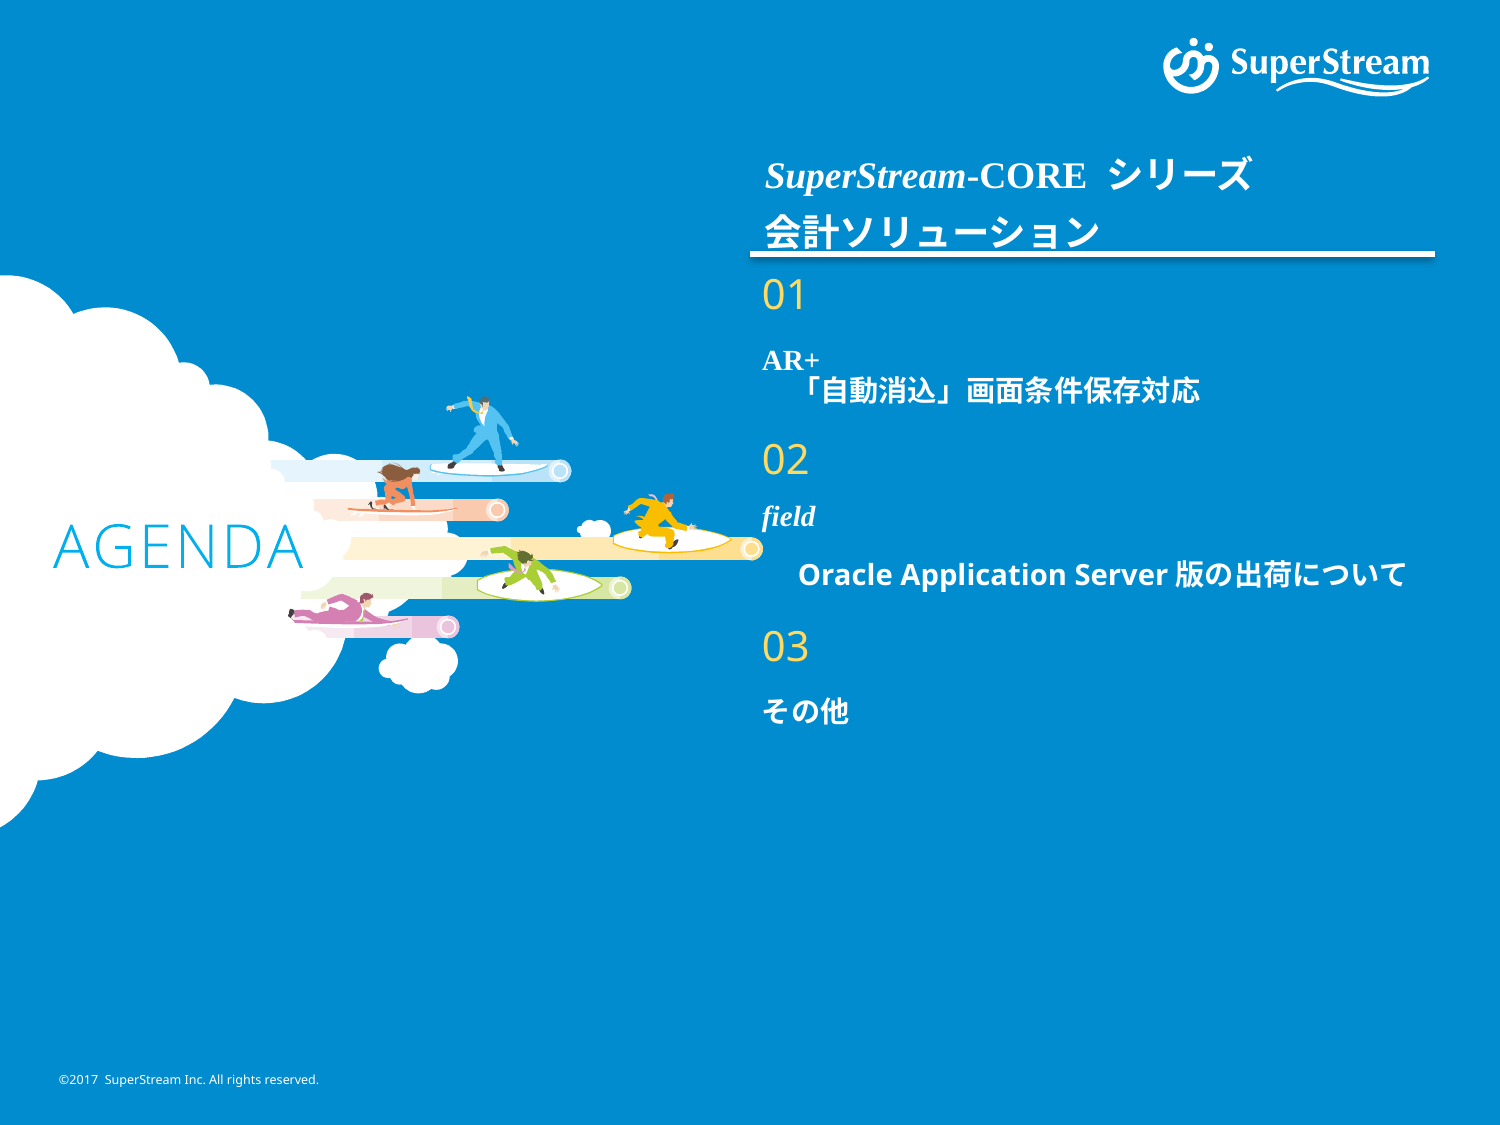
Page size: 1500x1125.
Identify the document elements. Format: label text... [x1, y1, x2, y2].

list 01 AR+ 「自動消込」画面条件保存対応 02 field Oracle Application Server版の出荷について 03 その他 [761, 273, 1477, 770]
footer ©2017 SuperStream Inc. All rights reserved. [59, 1057, 414, 1087]
text_box SuperStream-CORE シリーズ 会計ソリューション [750, 129, 1359, 250]
